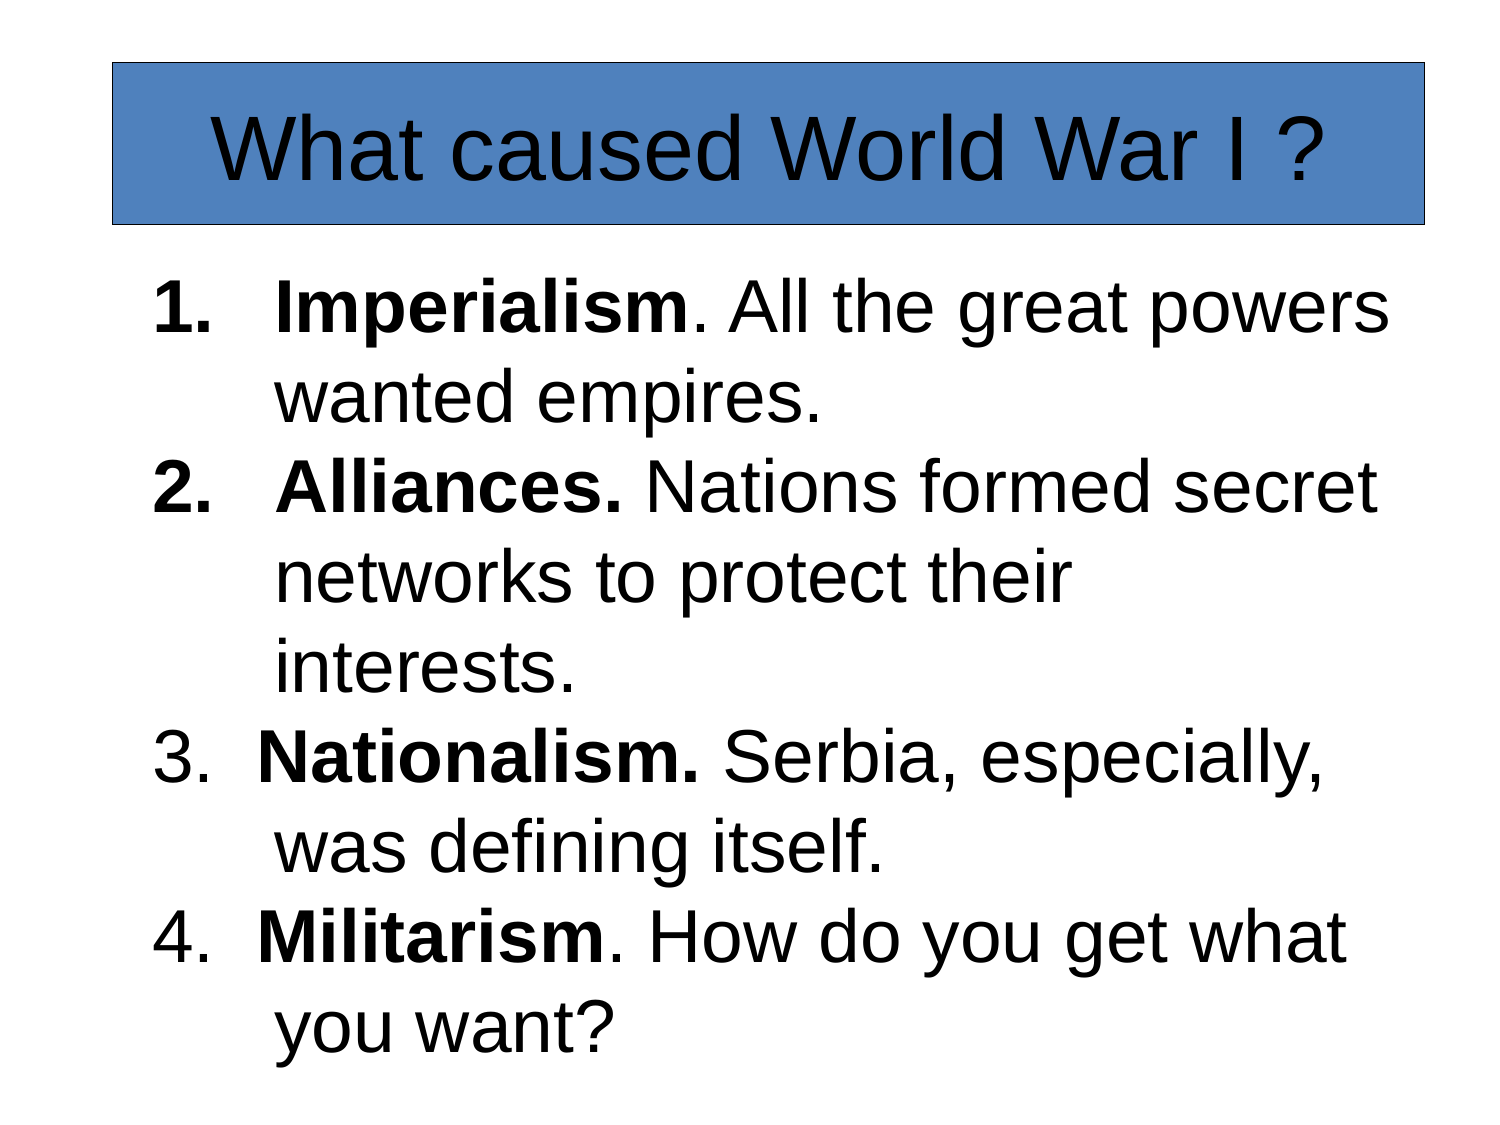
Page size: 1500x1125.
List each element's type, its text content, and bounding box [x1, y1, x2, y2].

title What caused World War I ? [112, 62, 1425, 225]
text_box Imperialism. All the great powers wanted empires. Alliances. Nations formed secret networks to protect their interests. 3. Nationalism. Serbia, especially, was defining itself. 4. Militarism. How do you get what you want? [137, 249, 1413, 1125]
